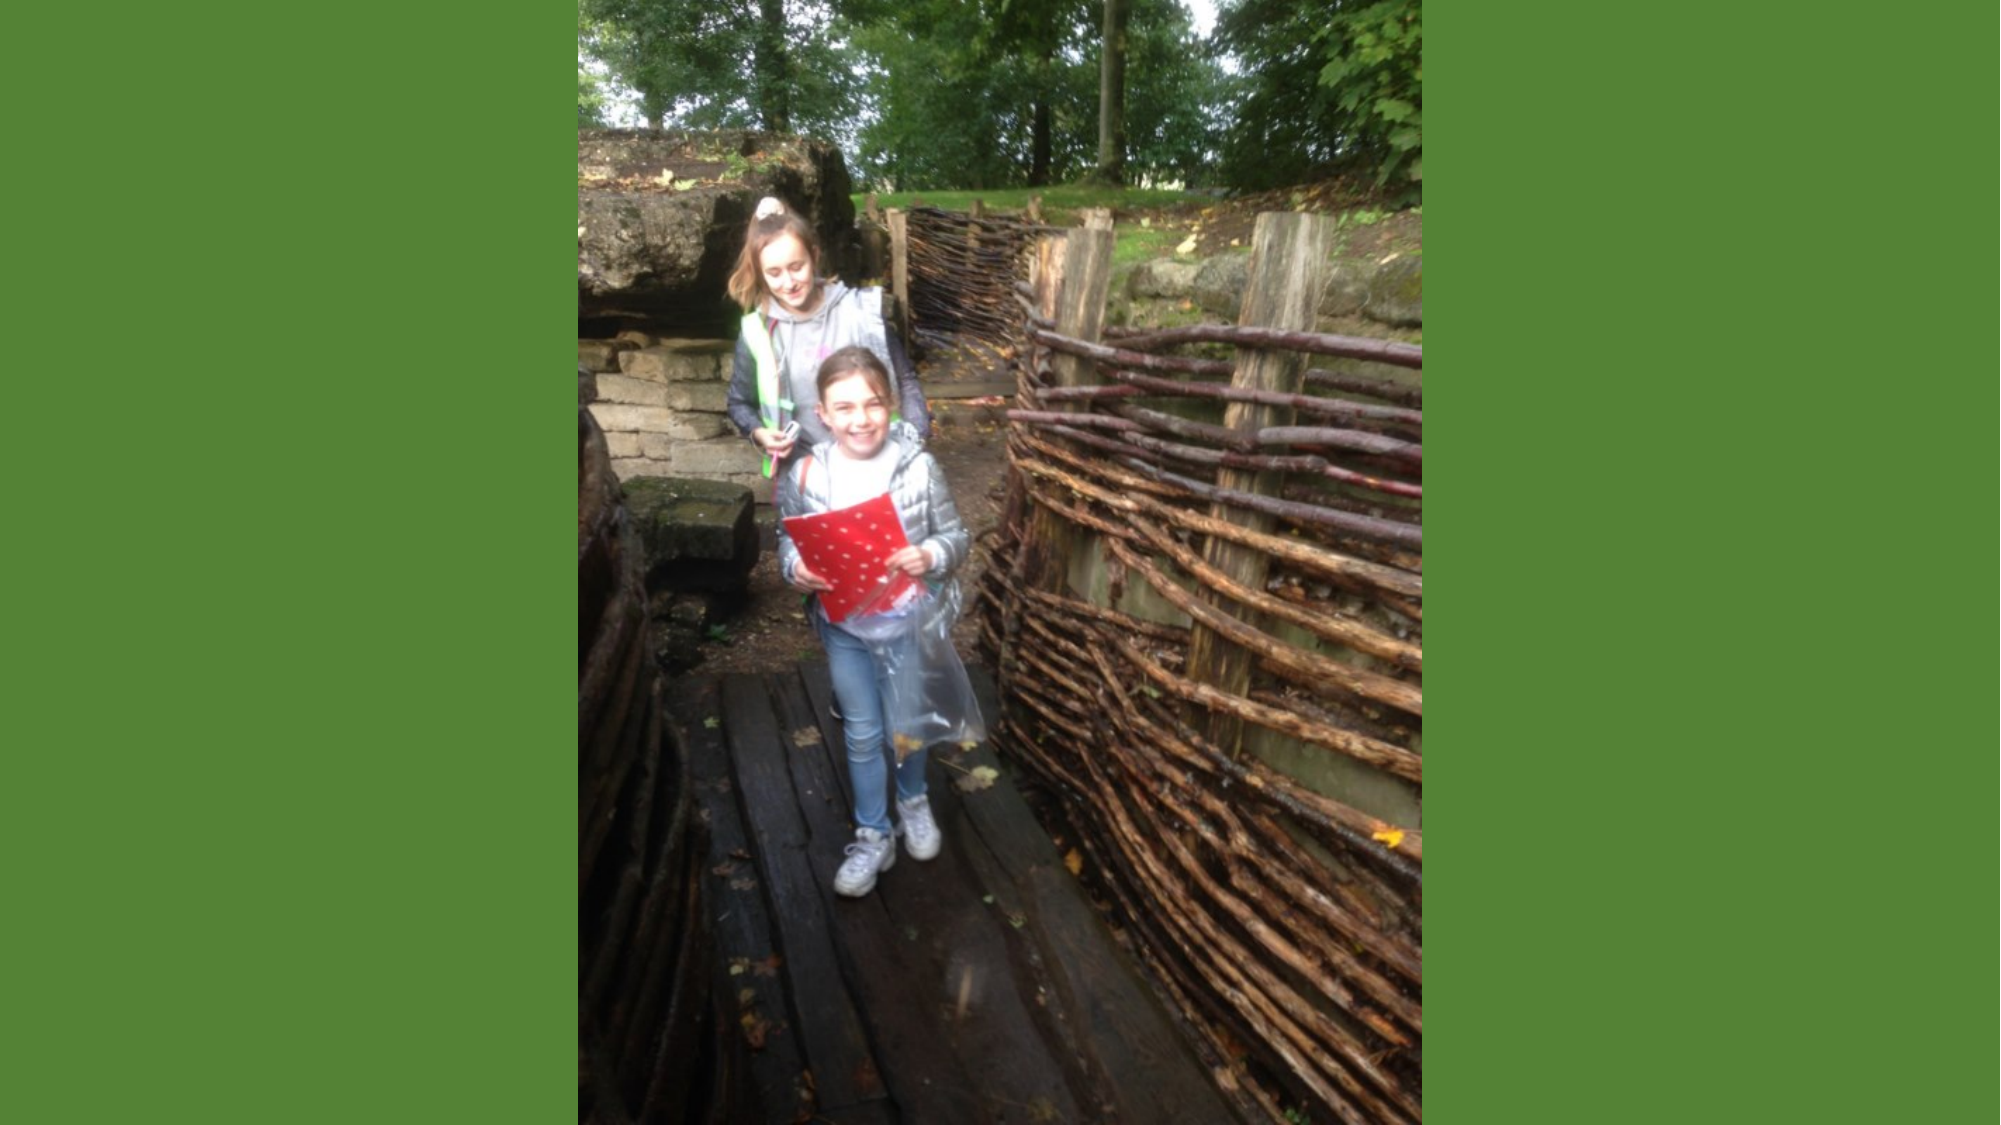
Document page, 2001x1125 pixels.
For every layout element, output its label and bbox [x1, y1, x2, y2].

picture [578, 0, 1422, 1125]
